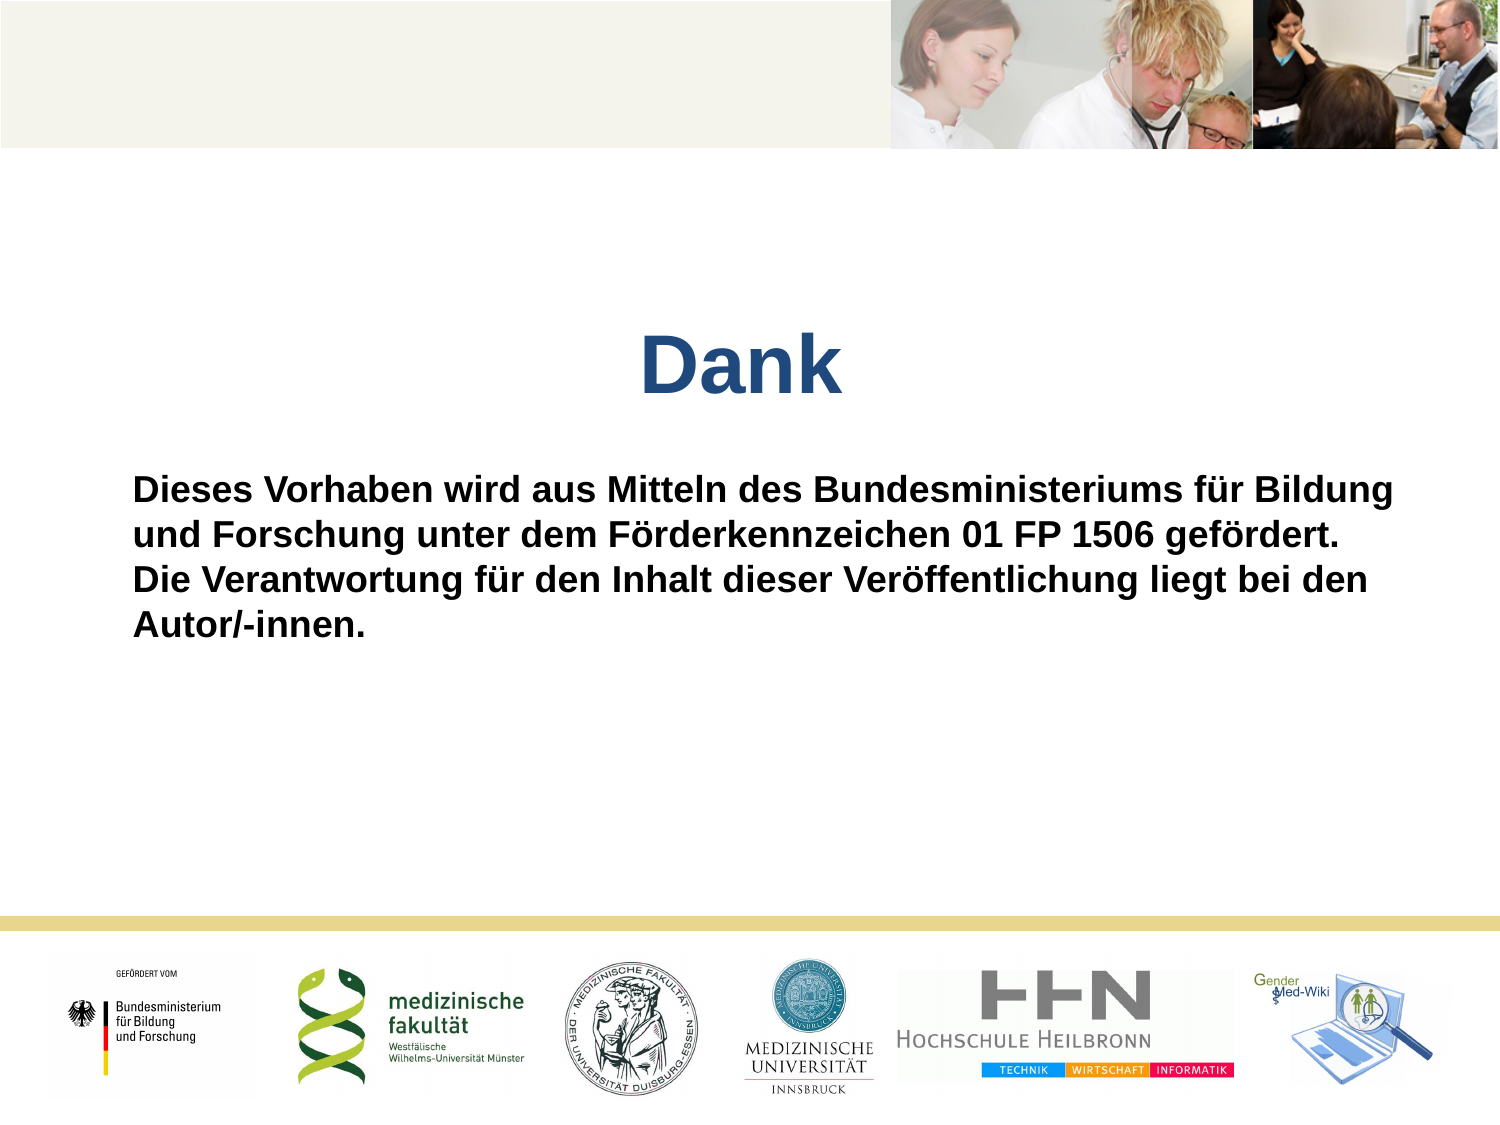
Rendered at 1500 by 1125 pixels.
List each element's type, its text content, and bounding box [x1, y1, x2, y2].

text_box Dieses Vorhaben wird aus Mitteln des Bundesministeriums für Bildung und Forschung unter dem Förderkennzeichen 01 FP 1506 gefördert. Die Verantwortung für den Inhalt dieser Veröffentlichung liegt bei den Autor/-innen. [117, 457, 1421, 653]
picture [1246, 965, 1453, 1087]
picture [47, 952, 255, 1100]
picture [298, 952, 1234, 1100]
picture [891, 0, 1500, 150]
text_box Dank [360, 278, 1122, 383]
